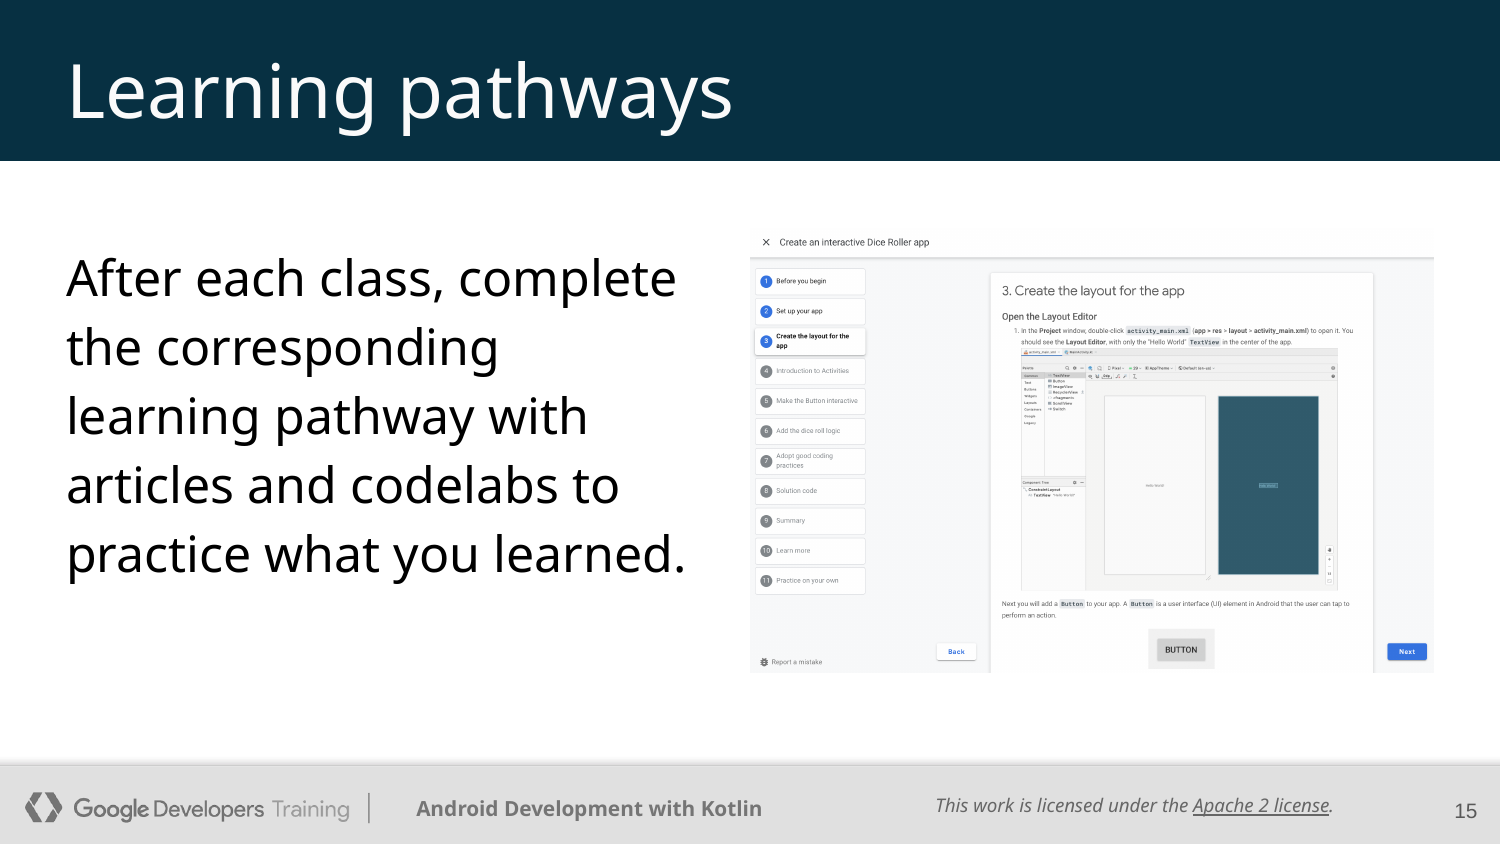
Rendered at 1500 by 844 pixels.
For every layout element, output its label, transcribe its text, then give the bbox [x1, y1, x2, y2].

picture [0, 161, 1500, 844]
title Learning pathways [51, 28, 1449, 122]
slide_number ‹#› [1402, 777, 1493, 842]
list After each class, complete the corresponding learning pathway with articles and codelabs to practice what you learned. [51, 222, 707, 328]
